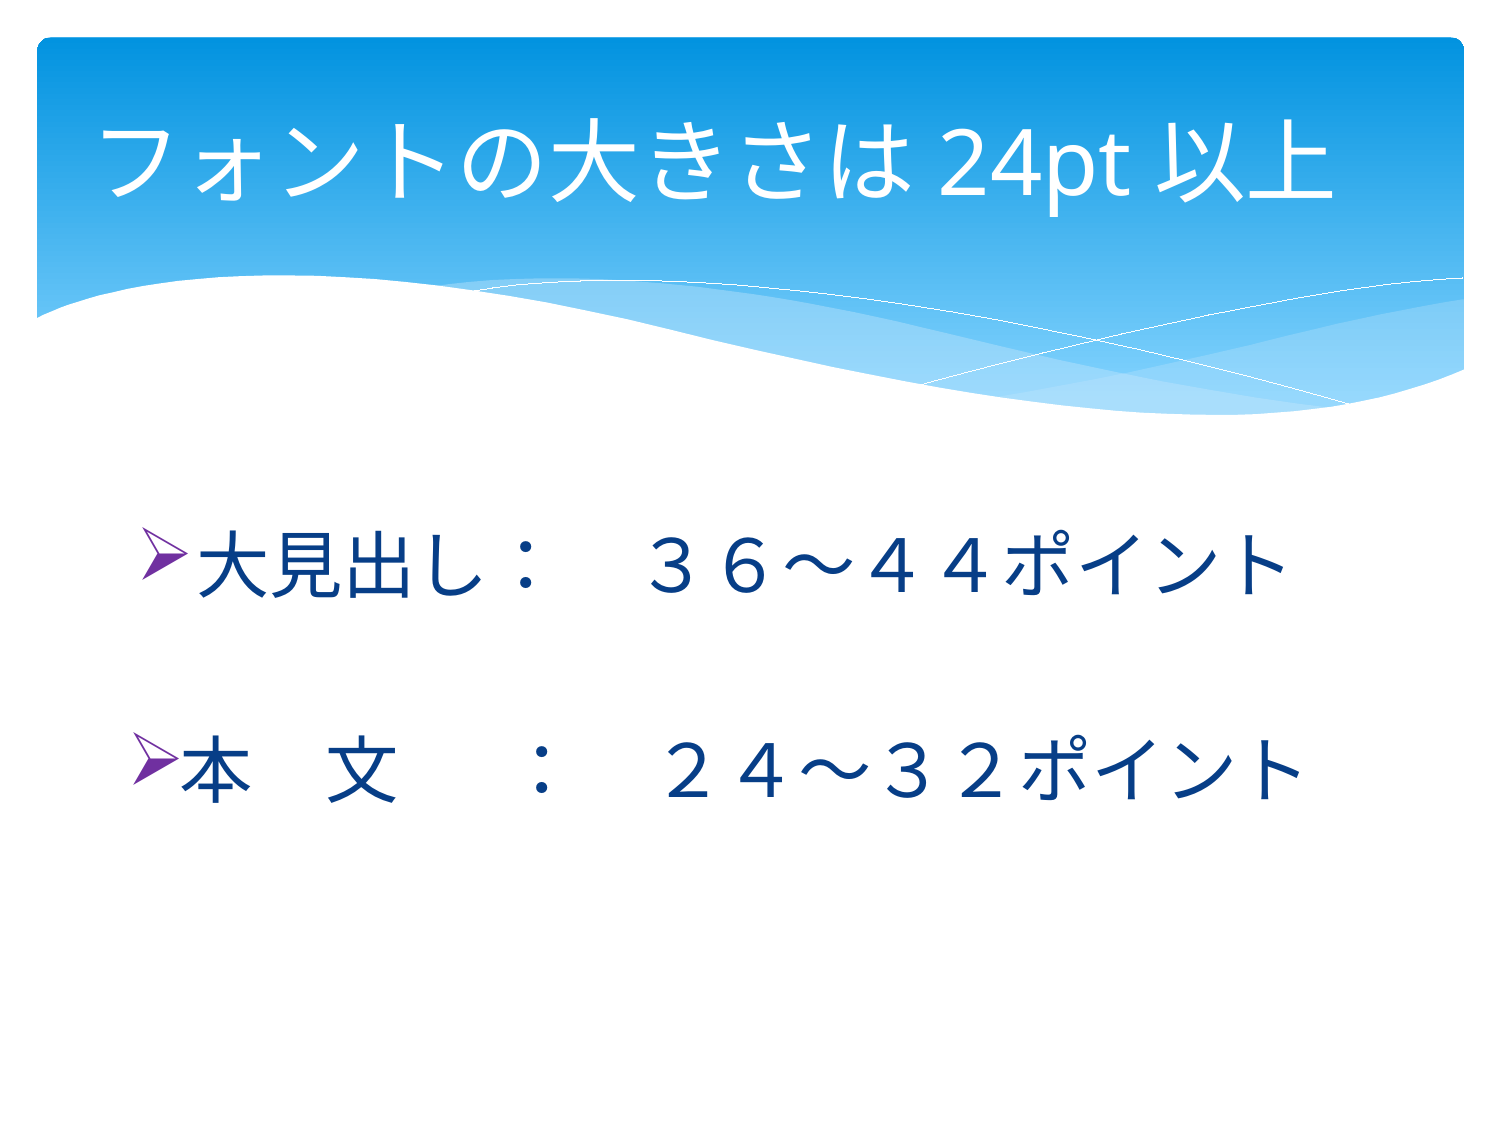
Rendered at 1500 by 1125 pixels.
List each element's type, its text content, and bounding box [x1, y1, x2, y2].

title フォントの大きさは24pt以上 [75, 55, 1425, 261]
list 大見出し： ３６～４４ポイント 本 文 ： ２４～３２ポイント [112, 408, 1328, 975]
